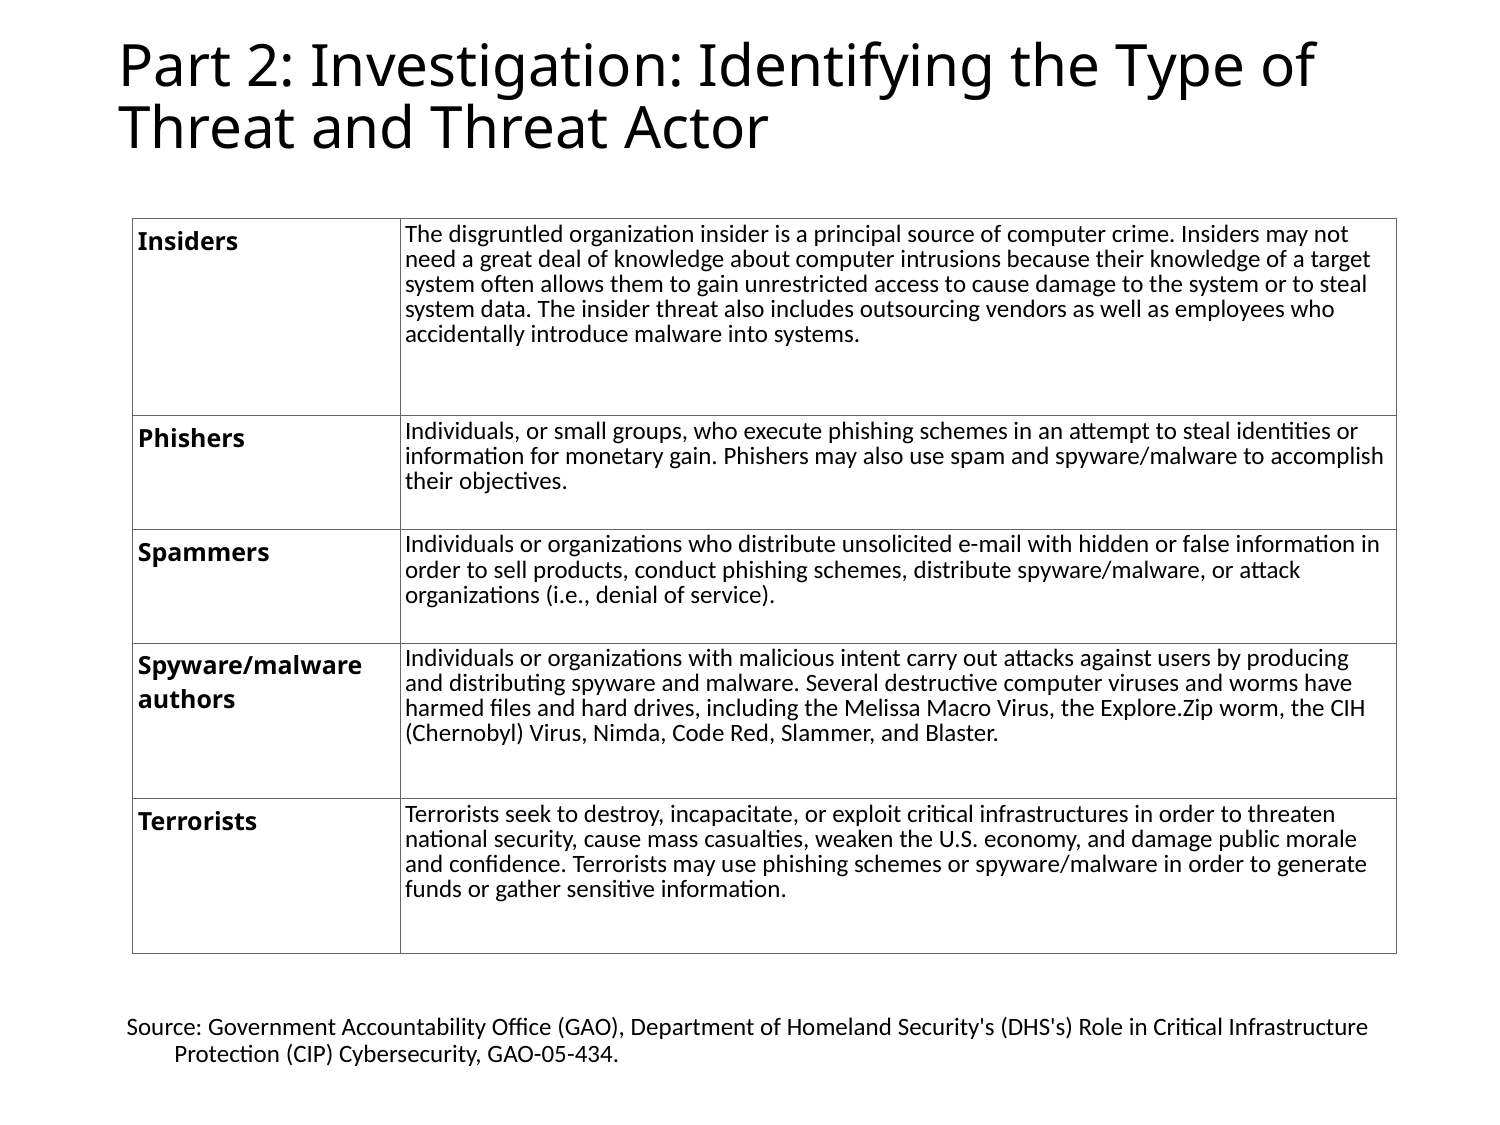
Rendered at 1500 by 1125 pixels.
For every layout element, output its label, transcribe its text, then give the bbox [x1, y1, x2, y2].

table_cell Individuals or organizations who distribute unsolicited e-mail with hidden or false information in order to sell products, conduct phishing schemes, distribute spyware/malware, or attack organizations (i.e., denial of service). [401, 530, 1396, 643]
table_header The disgruntled organization insider is a principal source of computer crime. Insiders may not need a great deal of knowledge about computer intrusions because their knowledge of a target system often allows them to gain unrestricted access to cause damage to the system or to steal system data. The insider threat also includes outsourcing vendors as well as employees who accidentally introduce malware into systems. [401, 219, 1396, 415]
table_cell Spyware/malware authors [133, 644, 400, 798]
table_cell Spammers [133, 530, 400, 643]
table_header Insiders [133, 219, 400, 415]
table_cell Individuals, or small groups, who execute phishing schemes in an attempt to steal identities or information for monetary gain. Phishers may also use spam and spyware/malware to accomplish their objectives. [401, 416, 1396, 529]
table_cell Phishers [133, 416, 400, 529]
table_cell Terrorists [133, 799, 400, 953]
title Part 2: Investigation: Identifying the Type of Threat and Threat Actor [102, 21, 1433, 177]
table_cell Terrorists seek to destroy, incapacitate, or exploit critical infrastructures in order to threaten national security, cause mass casualties, weaken the U.S. economy, and damage public morale and confidence. Terrorists may use phishing schemes or spyware/malware in order to generate funds or gather sensitive information. [401, 799, 1396, 953]
table_cell Individuals or organizations with malicious intent carry out attacks against users by producing and distributing spyware and malware. Several destructive computer viruses and worms have harmed files and hard drives, including the Melissa Macro Virus, the Explore.Zip worm, the CIH (Chernobyl) Virus, Nimda, Code Red, Slammer, and Blaster. [401, 644, 1396, 798]
list Source: Government Accountability Office (GAO), Department of Homeland Security's (DHS's) Role in Critical Infrastructure Protection (CIP) Cybersecurity, GAO-05-434. [102, 238, 1398, 1104]
